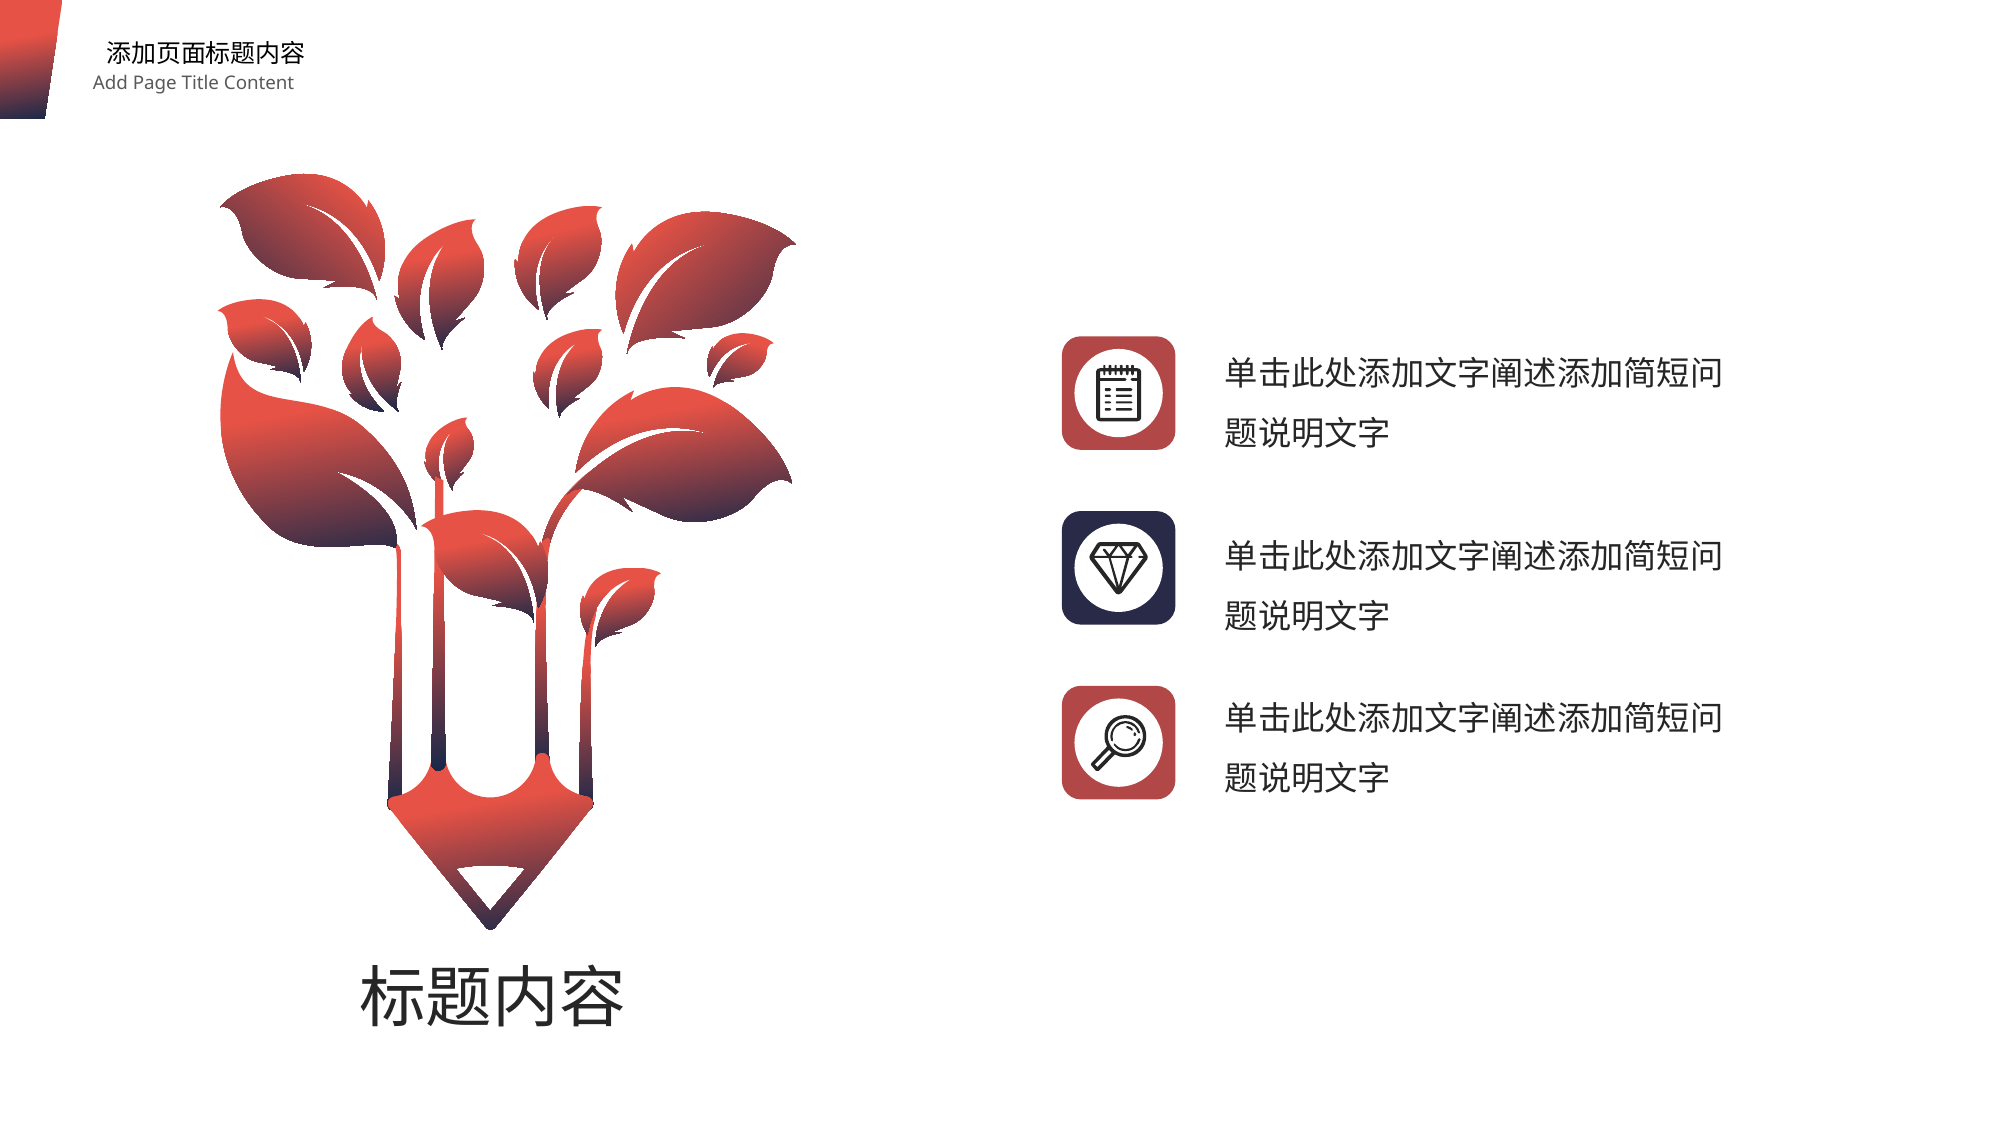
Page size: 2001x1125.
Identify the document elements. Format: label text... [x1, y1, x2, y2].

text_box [1061, 685, 1176, 800]
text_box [186, 154, 793, 930]
text_box 单击此处添加文字阐述添加简短问题说明文字 [1210, 507, 1747, 643]
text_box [1061, 511, 1176, 625]
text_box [1061, 336, 1176, 450]
text_box [0, 0, 63, 119]
text_box 标题内容 [344, 947, 641, 1042]
text_box 添加页面标题内容 [91, 30, 321, 76]
text_box 单击此处添加文字阐述添加简短问题说明文字 [1210, 669, 1747, 805]
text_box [1096, 364, 1142, 422]
text_box 单击此处添加文字阐述添加简短问题说明文字 [1210, 324, 1747, 460]
text_box Add Page Title Content [78, 63, 309, 101]
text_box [1090, 715, 1147, 771]
